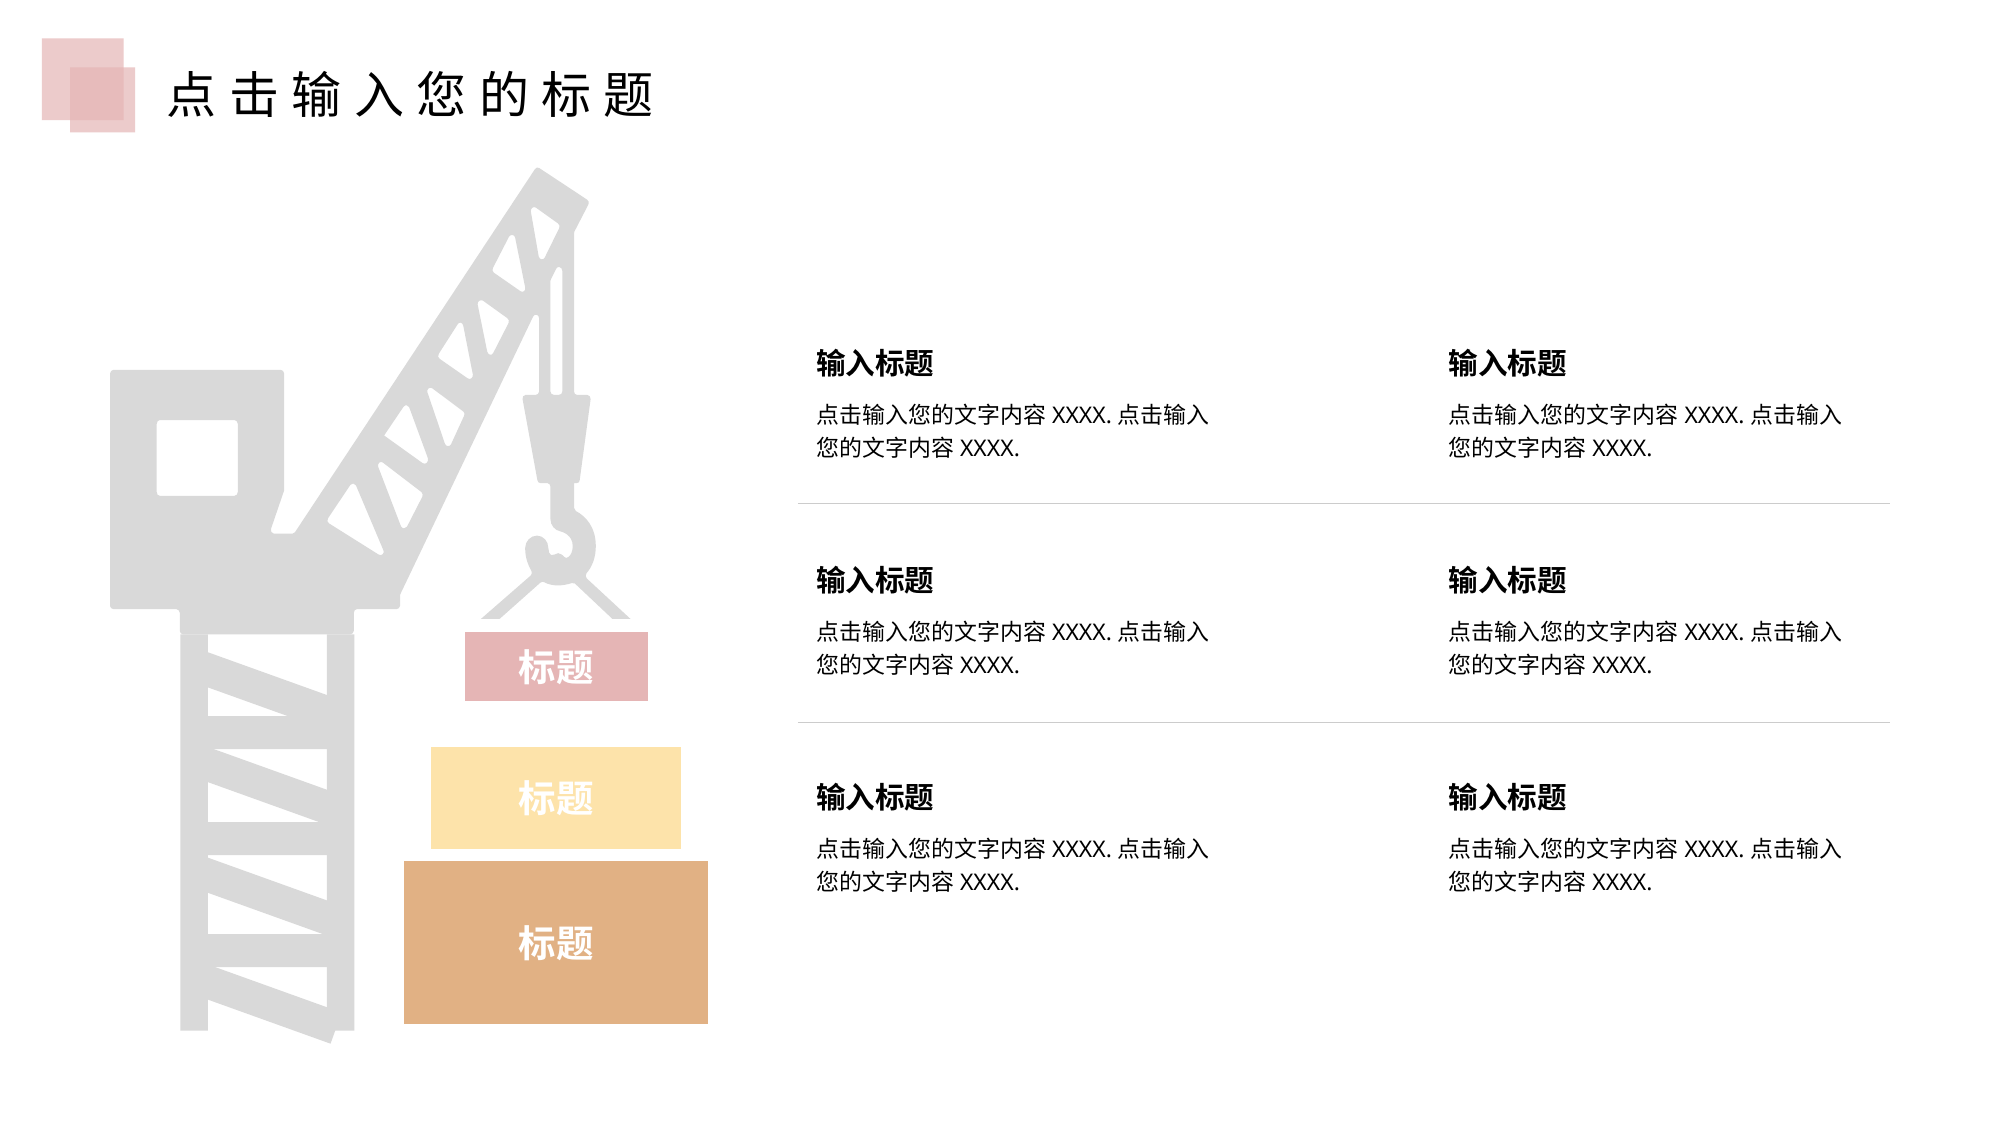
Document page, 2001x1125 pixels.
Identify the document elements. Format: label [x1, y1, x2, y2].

text_box [41, 38, 832, 133]
text_box [110, 167, 1890, 1031]
